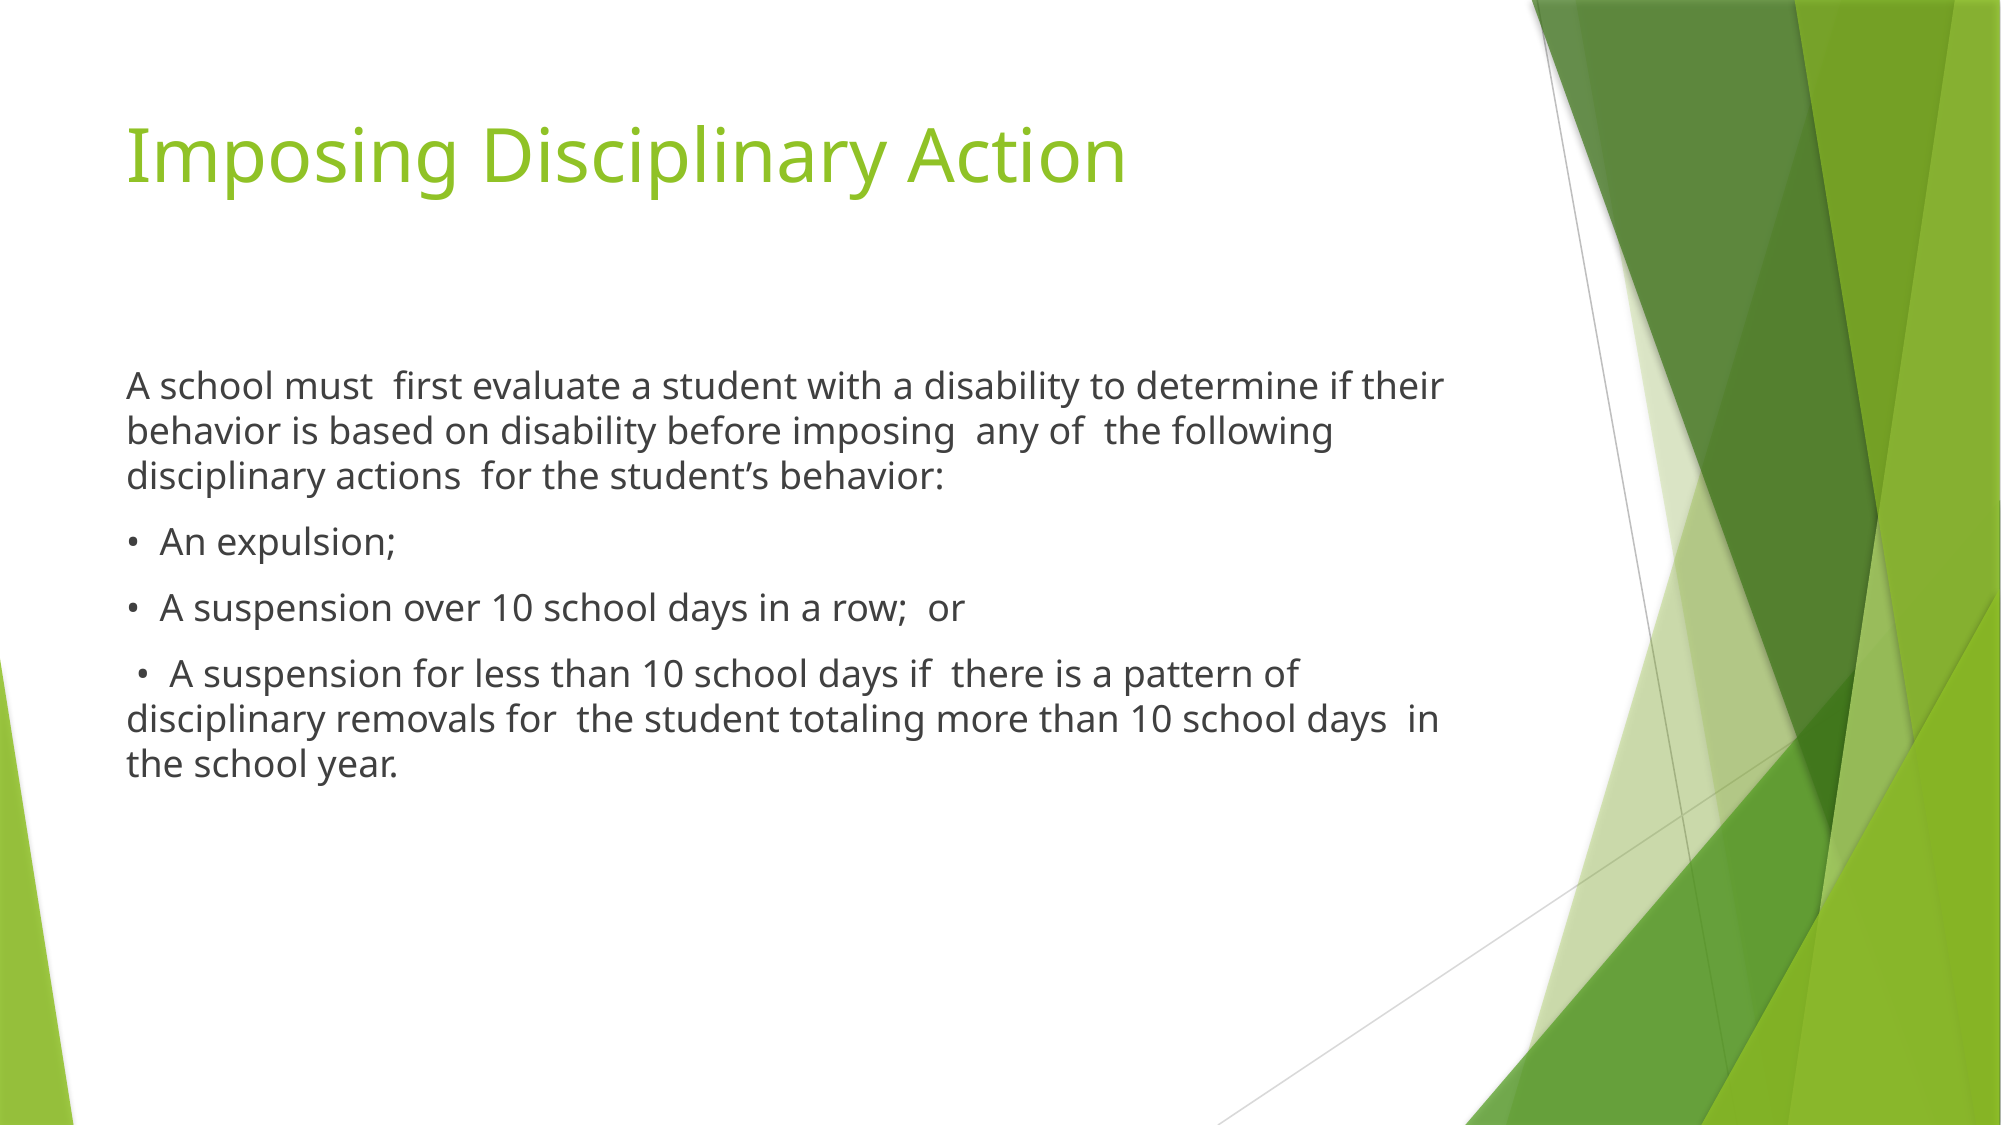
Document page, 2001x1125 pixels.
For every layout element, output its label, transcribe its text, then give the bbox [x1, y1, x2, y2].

list A school must first evaluate a student with a disability to determine if their behavior is based on disability before imposing any of the following disciplinary actions for the student’s behavior: • An expulsion; • A suspension over 10 school days in a row; or • A suspension for less than 10 school days if there is a pattern of disciplinary removals for the student totaling more than 10 school days in the school year. [111, 354, 1522, 992]
title Imposing Disciplinary Action [111, 99, 1522, 317]
